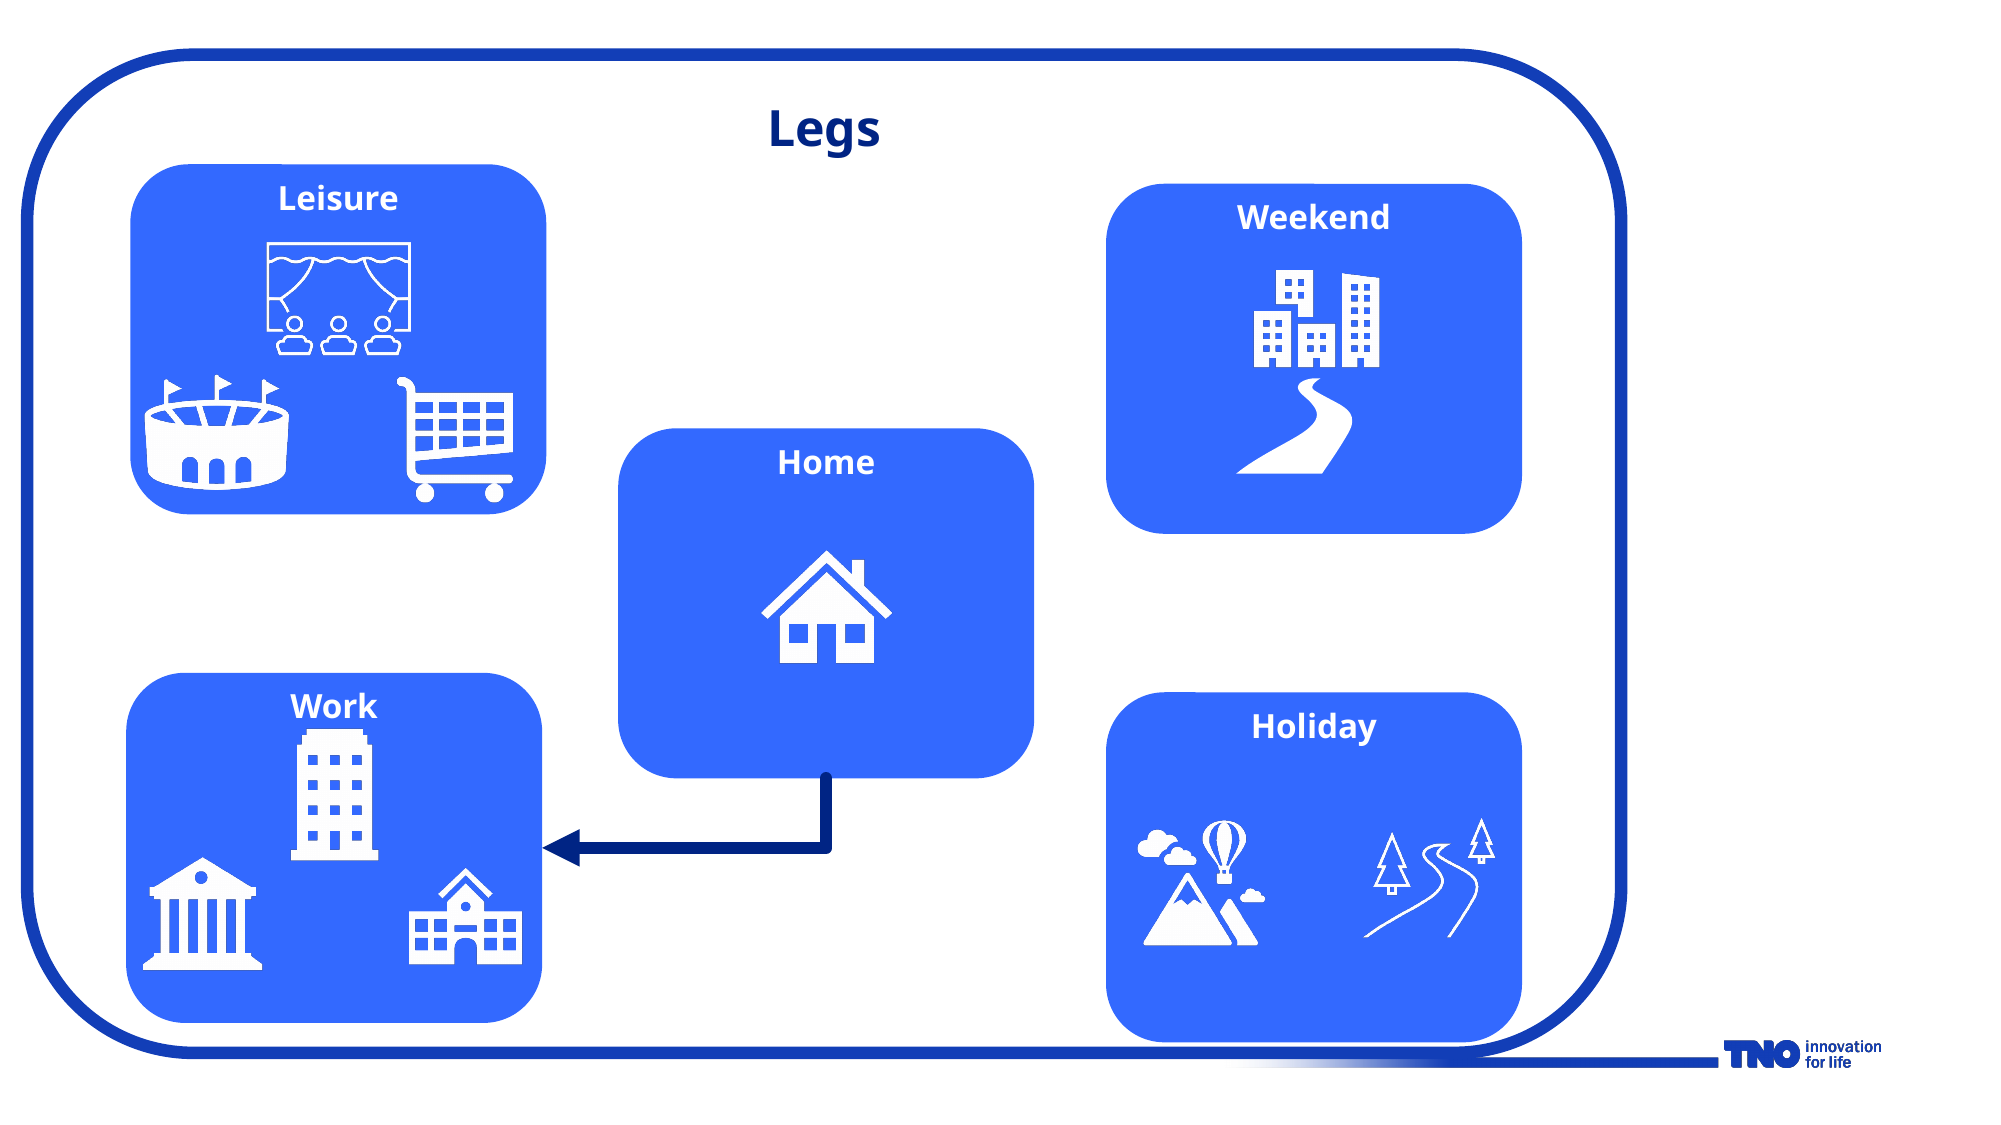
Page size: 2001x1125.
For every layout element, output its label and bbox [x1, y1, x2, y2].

text_box [649, 670, 719, 956]
text_box [27, 54, 1622, 1053]
picture [1222, 1040, 1882, 1068]
